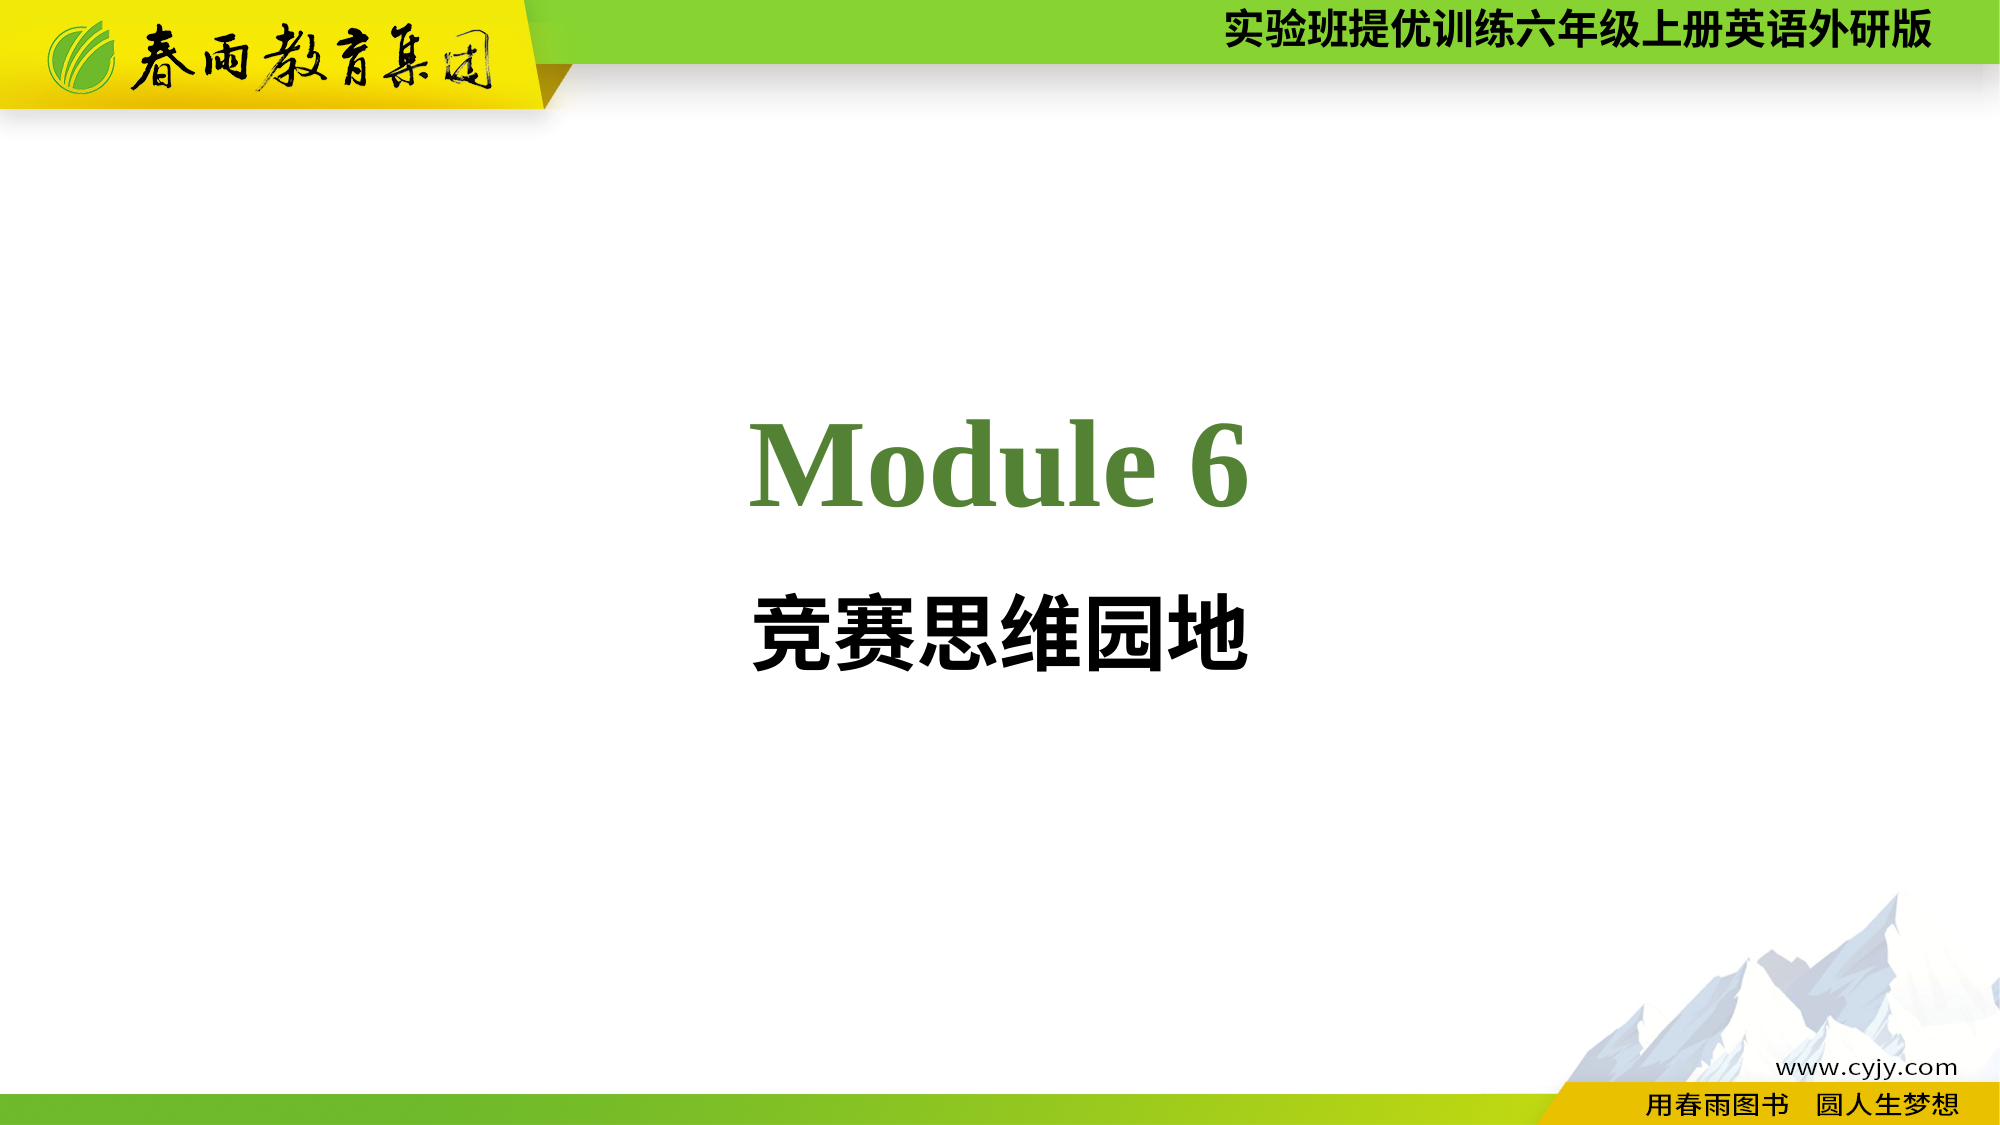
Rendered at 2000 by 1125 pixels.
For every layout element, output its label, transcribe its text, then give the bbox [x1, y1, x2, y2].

picture [0, 0, 2000, 298]
picture [0, 689, 2000, 1125]
text_box Module 6 竞赛思维园地 [0, 298, 2000, 689]
